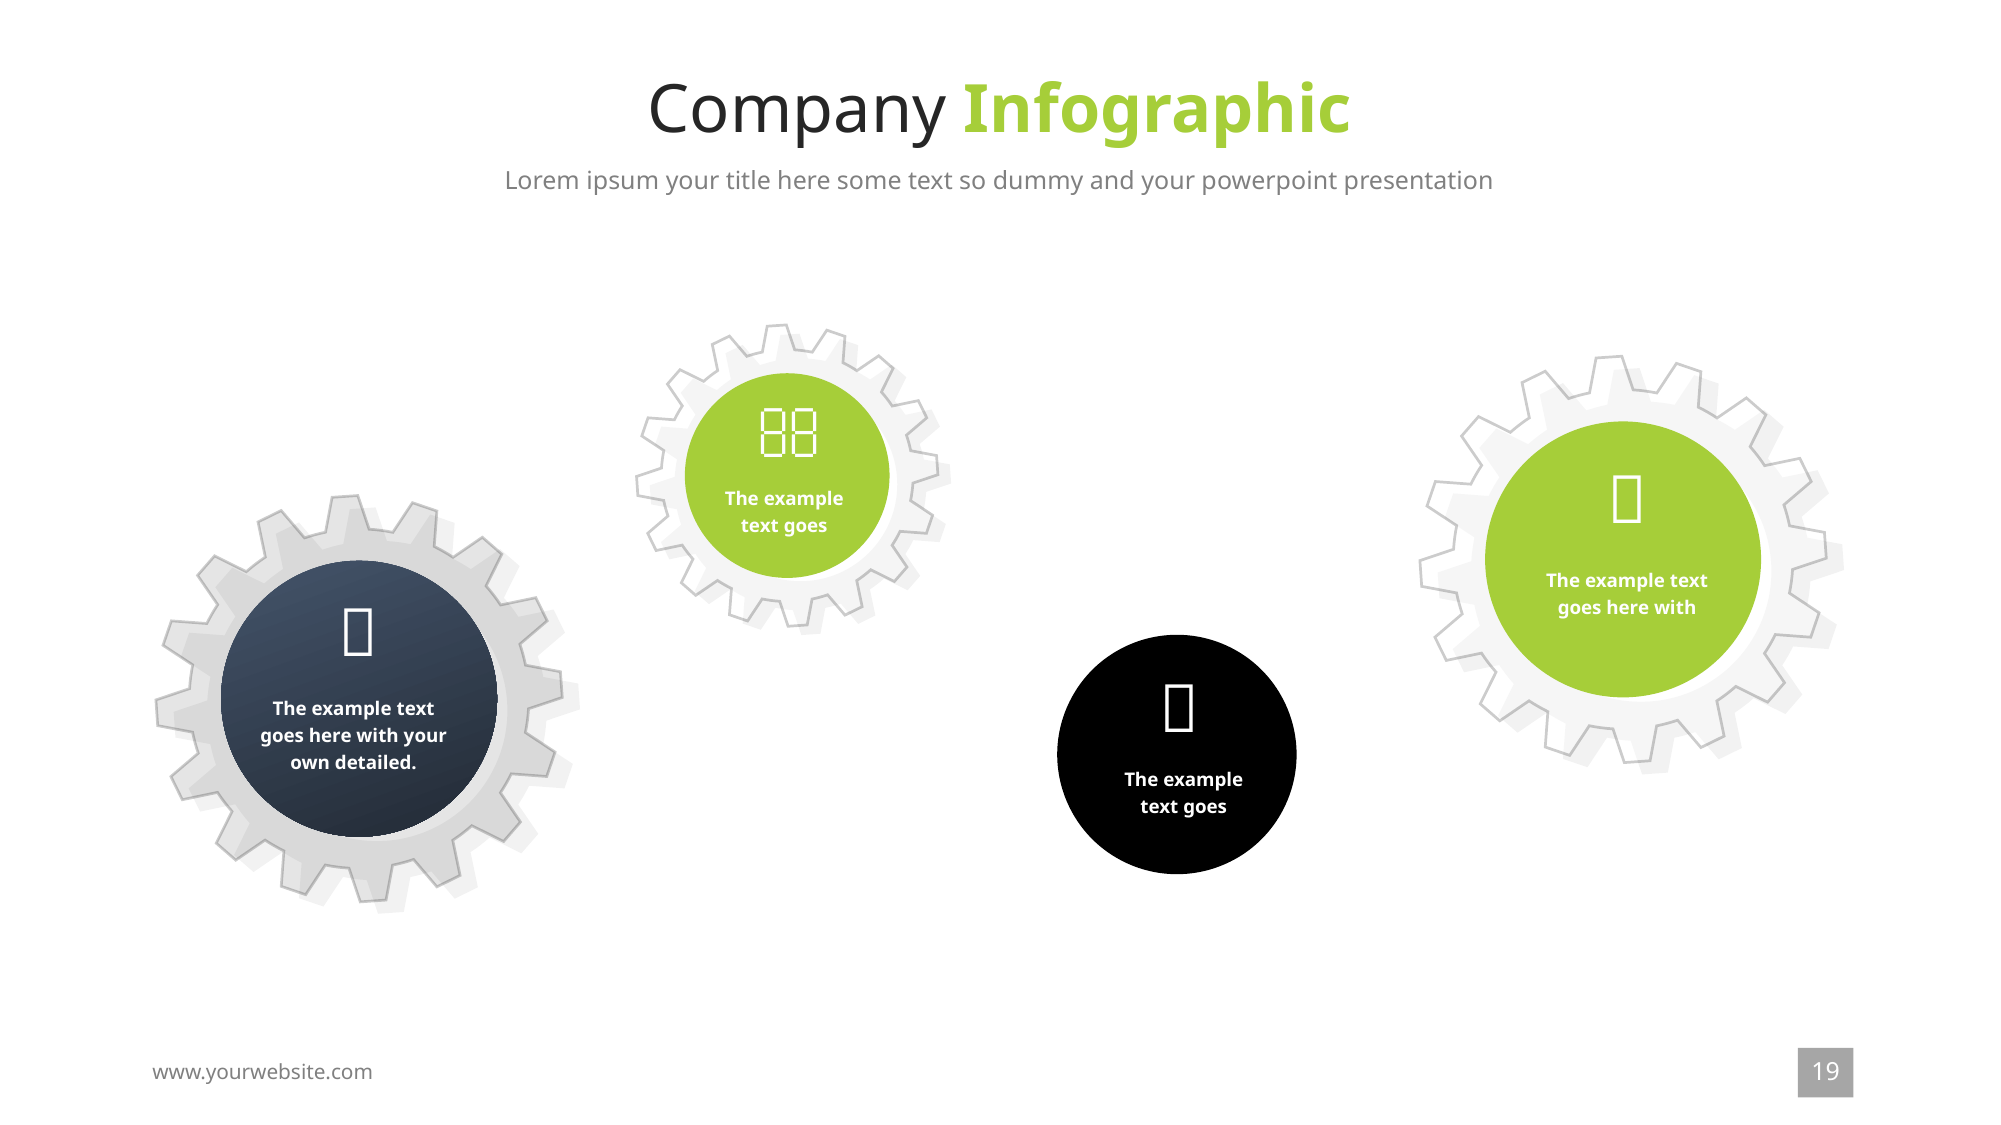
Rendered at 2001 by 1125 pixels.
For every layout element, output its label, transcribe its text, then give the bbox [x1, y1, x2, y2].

footer www.yourwebsite.com [137, 1042, 415, 1103]
list Lorem ipsum your title here some text so dummy and your powerpoint presentation [137, 160, 1863, 207]
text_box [155, 324, 1844, 914]
title Company Infographic [137, 55, 1863, 160]
slide_number 19 [1788, 1042, 1863, 1103]
